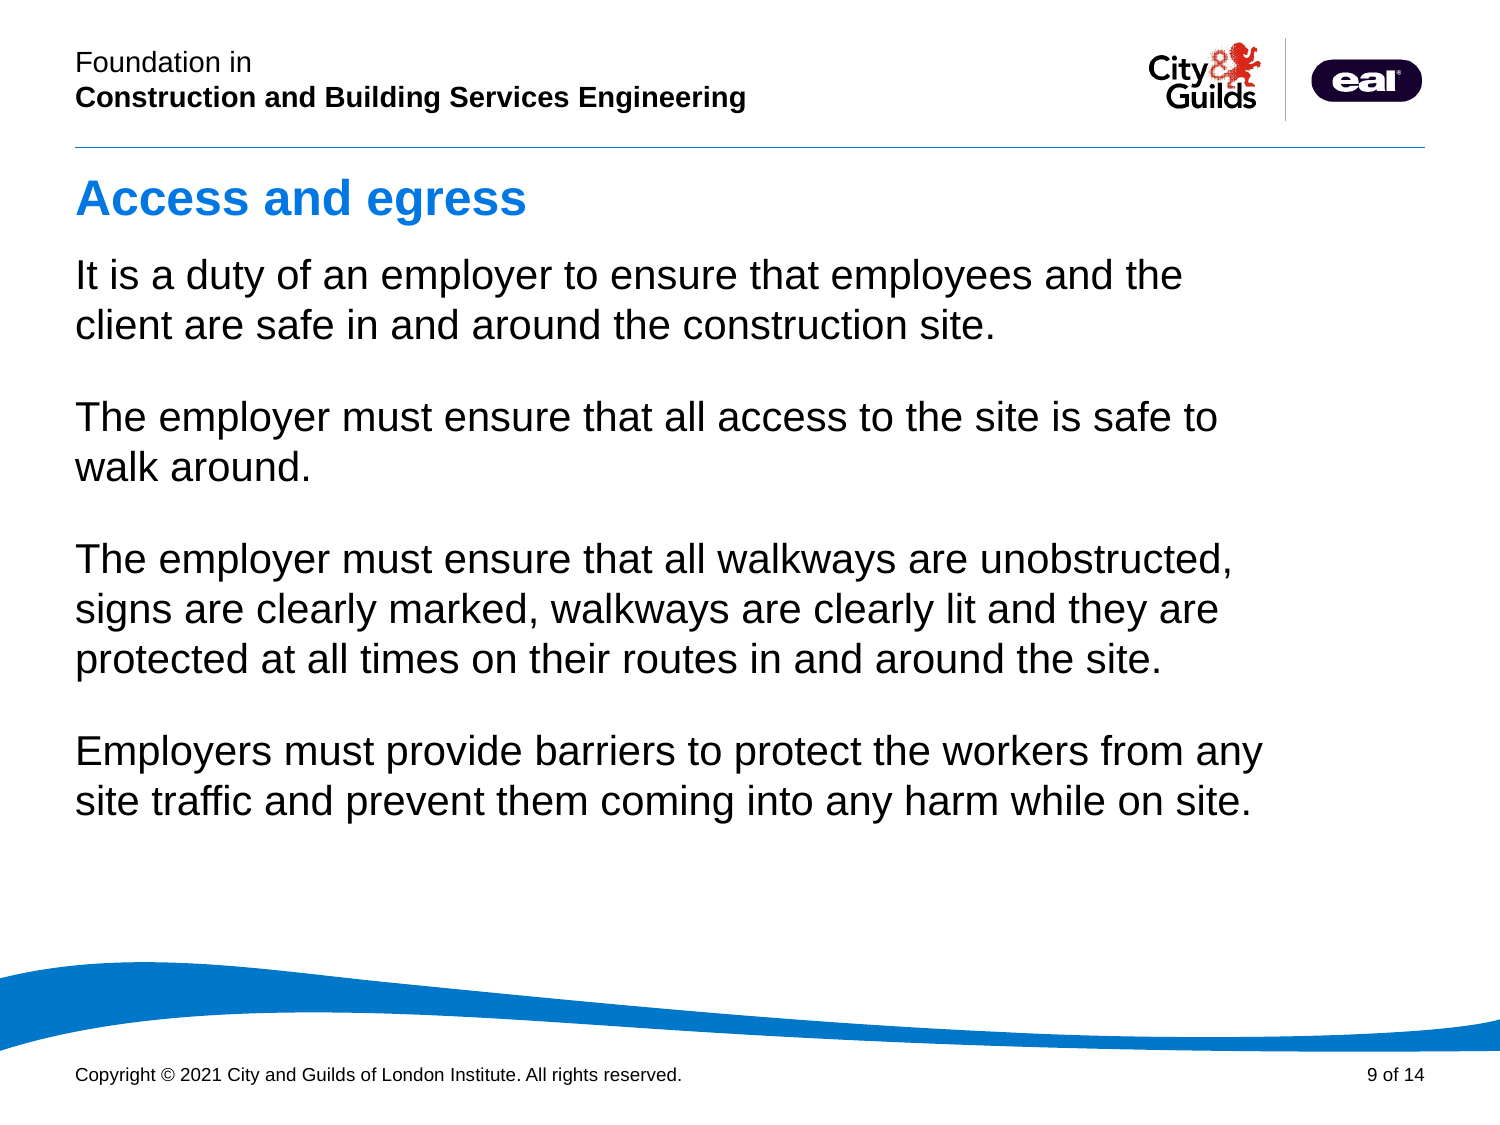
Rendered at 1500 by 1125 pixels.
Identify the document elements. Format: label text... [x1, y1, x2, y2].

picture [1149, 38, 1422, 121]
title Access and egress [74, 165, 1426, 229]
list It is a duty of an employer to ensure that employees and the client are safe in and around the construction site. The employer must ensure that all access to the site is safe to walk around. The employer must ensure that all walkways are unobstructed, signs are clearly marked, walkways are clearly lit and they are protected at all times on their routes in and around the site. Employers must provide barriers to protect the workers from any site traffic and prevent them coming into any harm while on site. [74, 247, 1282, 946]
